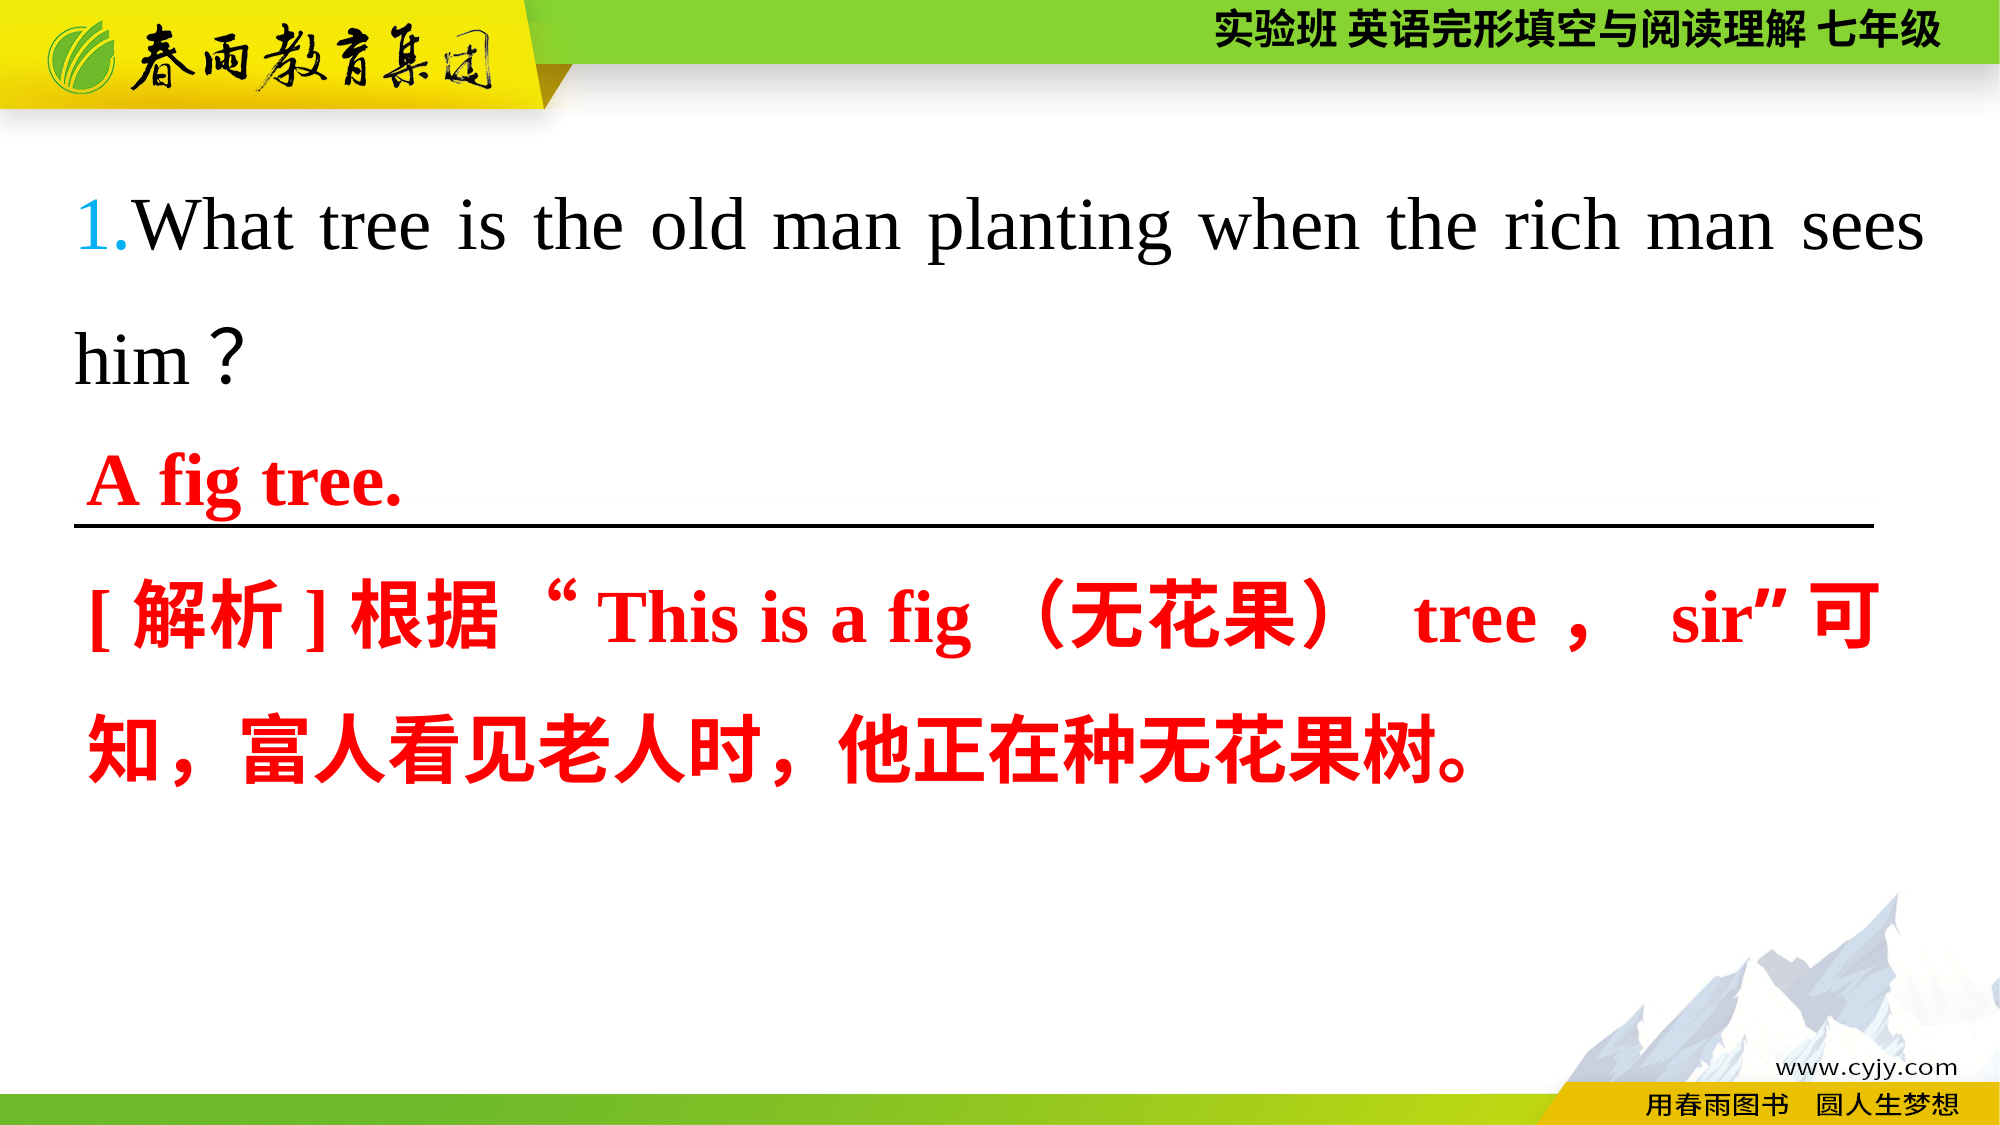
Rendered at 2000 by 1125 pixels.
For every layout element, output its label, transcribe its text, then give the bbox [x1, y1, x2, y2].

text_box [解析]根据“This is a fig（无花果） tree， sir”可知，富人看见老人时，他正在种无花果树。 [72, 515, 1898, 801]
list 1.What tree is the old man planting when the rich man sees him？ ———————————————————————— [59, 122, 1944, 547]
text_box A fig tree. [71, 377, 1899, 528]
picture [0, 0, 2000, 1125]
